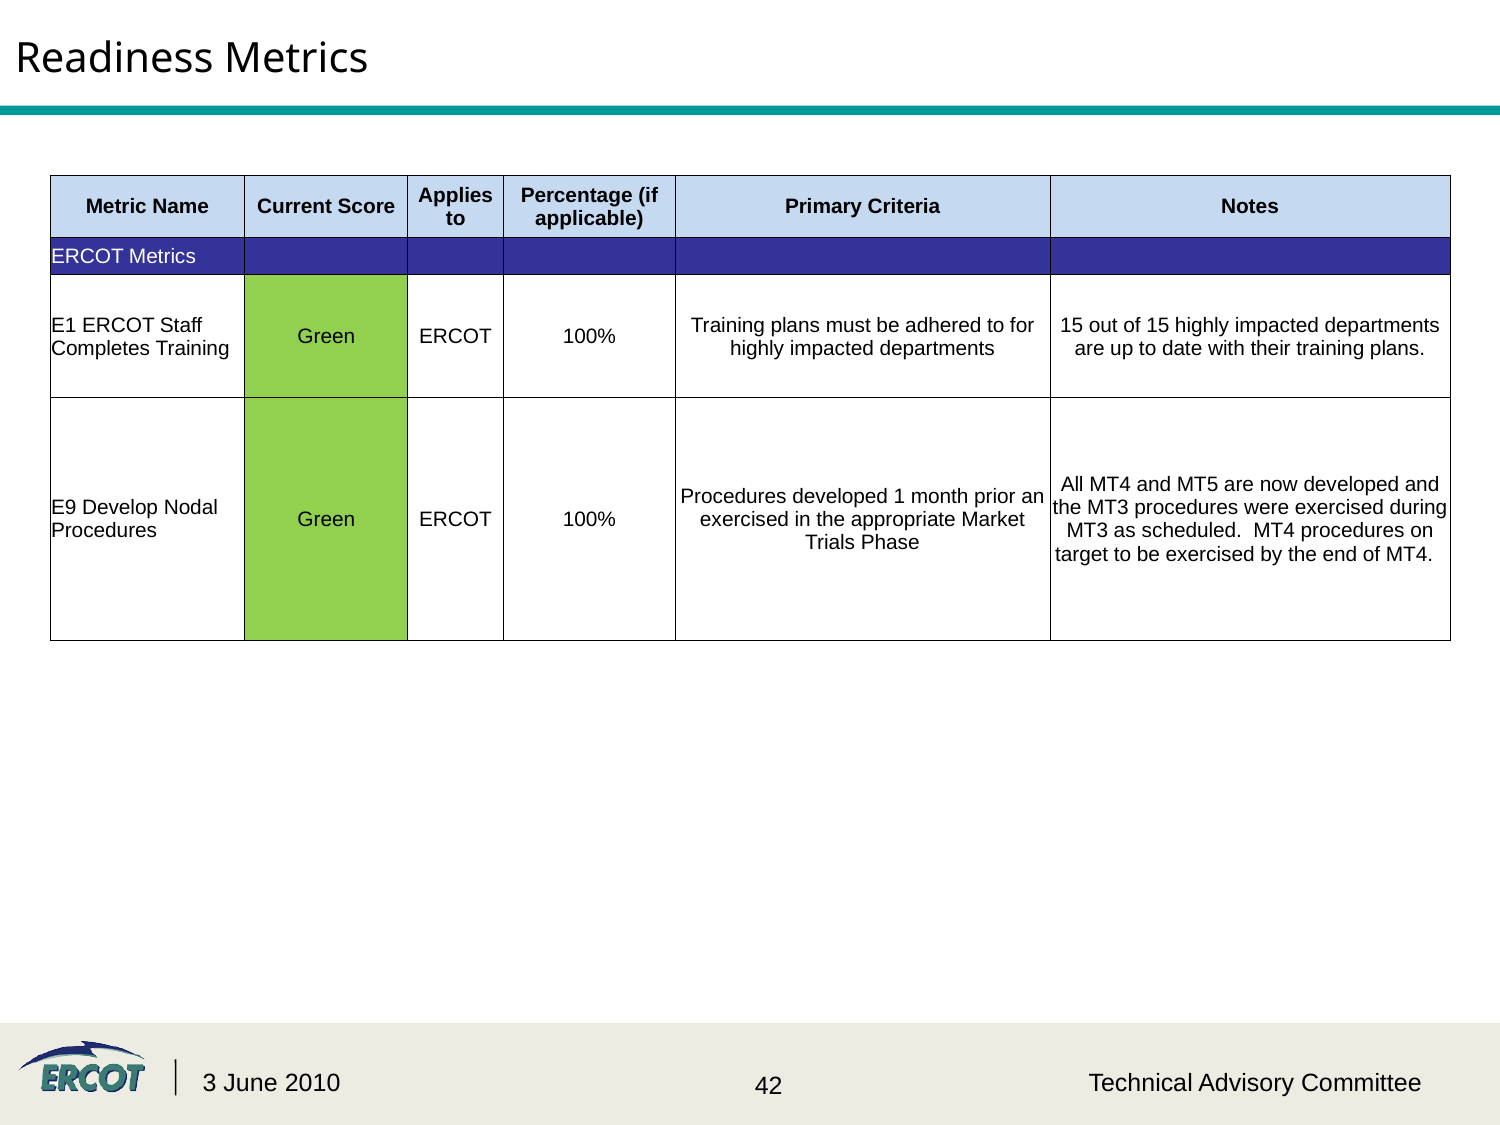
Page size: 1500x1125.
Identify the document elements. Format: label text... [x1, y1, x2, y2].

table_cell E9 Develop Nodal Procedures [51, 398, 244, 640]
table_header Percentage (if applicable) [504, 176, 675, 237]
table_cell [676, 238, 1050, 274]
table_header Applies to [408, 176, 503, 237]
table_cell [245, 238, 407, 274]
table_cell [408, 238, 503, 274]
footer Technical Advisory Committee [1012, 1059, 1438, 1125]
table_cell [504, 238, 675, 274]
table_cell ERCOT [408, 398, 503, 640]
table_cell E1 ERCOT Staff Completes Training [51, 275, 244, 397]
table_cell ERCOT Metrics [51, 238, 244, 274]
table_cell Training plans must be adhered to for highly impacted departments [676, 275, 1050, 397]
table_cell All MT4 and MT5 are now developed and the MT3 procedures were exercised during MT3 as scheduled. MT4 procedures on target to be exercised by the end of MT4. [1051, 398, 1450, 640]
table_cell Procedures developed 1 month prior an exercised in the appropriate Market Trials Phase [676, 398, 1050, 640]
table_header Primary Criteria [676, 176, 1050, 237]
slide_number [187, 1059, 538, 1125]
table_cell 100% [504, 275, 675, 397]
table_cell [1051, 238, 1450, 274]
table_header Metric Name [51, 176, 244, 237]
picture [10, 1031, 151, 1111]
table_cell Green [245, 398, 407, 640]
table_header Current Score [245, 176, 407, 237]
table_cell Green [245, 275, 407, 397]
title Readiness Metrics [0, 0, 1451, 113]
table_header Notes [1051, 176, 1450, 237]
table_cell 15 out of 15 highly impacted departments are up to date with their training plans. [1051, 275, 1450, 397]
table_cell ERCOT [408, 275, 503, 397]
table_cell 100% [504, 398, 675, 640]
